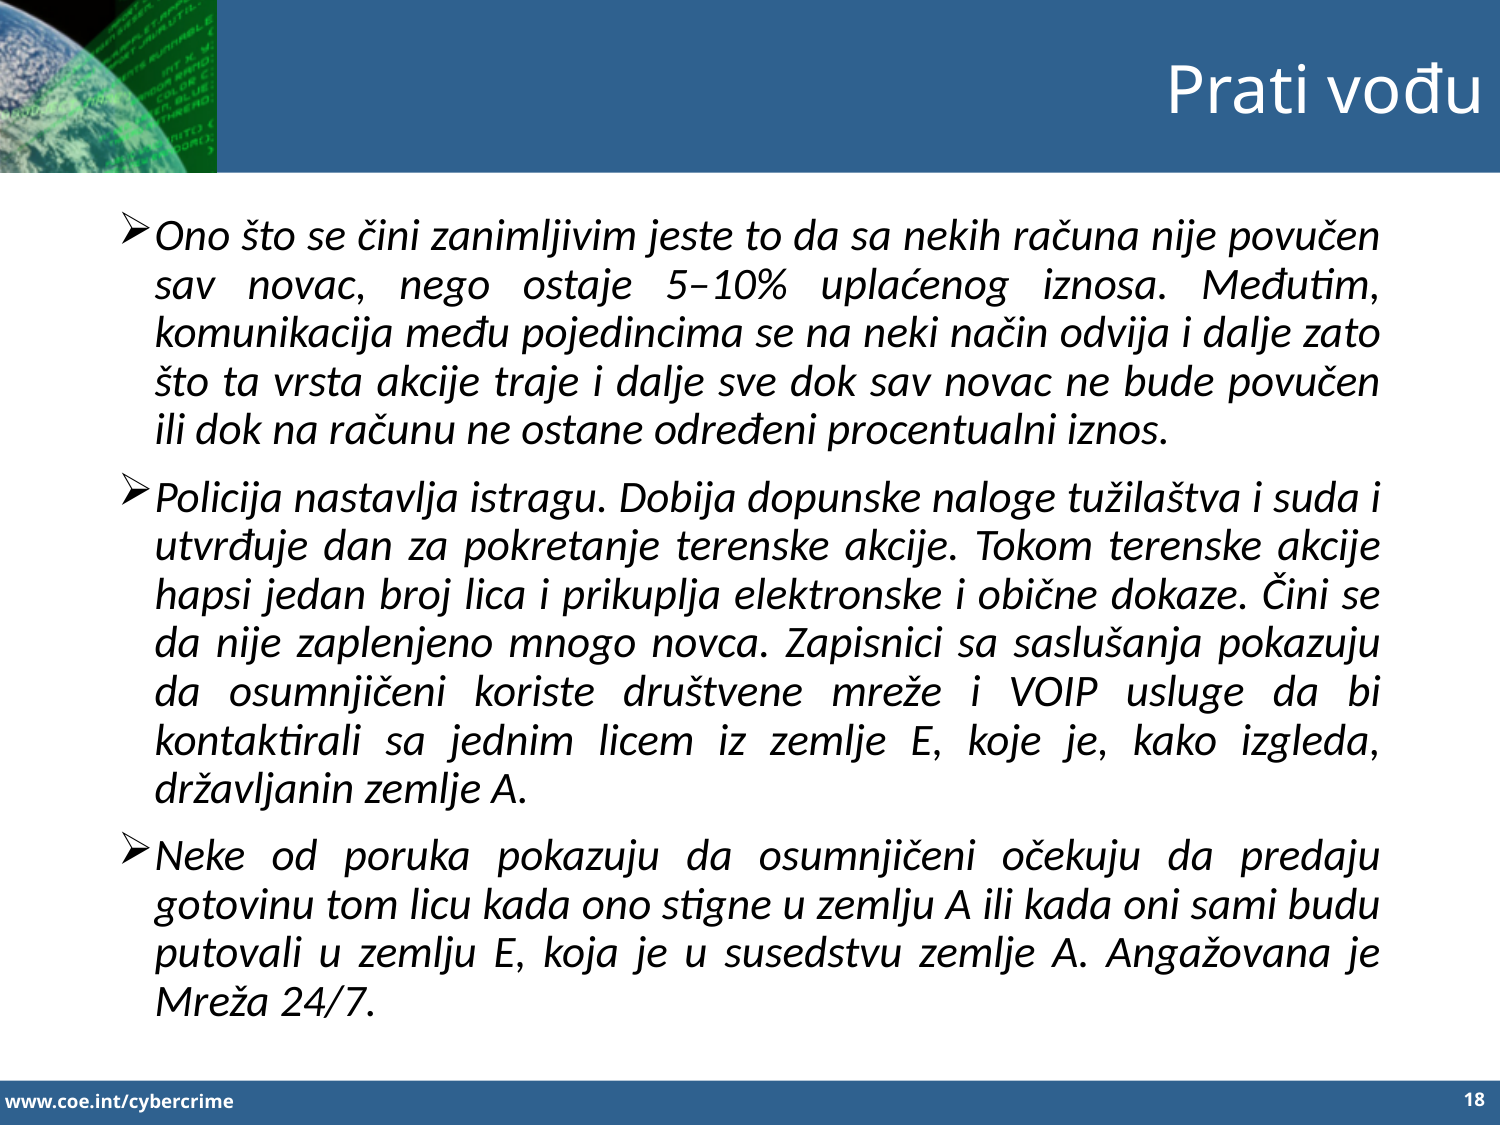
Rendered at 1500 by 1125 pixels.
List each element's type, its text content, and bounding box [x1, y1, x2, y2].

picture [0, 1, 217, 173]
text_box Prati vođu [373, 10, 1500, 163]
slide_number 18 [1162, 1080, 1500, 1125]
list Ono što se čini zanimljivim jeste to da sa nekih računa nije povučen sav novac, nego ostaje 5–10% uplaćenog iznosa. Međutim, komunikacija među pojedincima se na neki način odvija i dalje zato što ta vrsta akcije traje i dalje sve dok sav novac ne bude povučen ili dok na računu ne ostane određeni procentualni iznos. Policija nastavlja istragu. Dobija dopunske naloge tužilaštva i suda i utvrđuje dan za pokretanje terenske akcije. Tokom terenske akcije hapsi jedan broj lica i prikuplja elektronske i obične dokaze. Čini se da nije zaplenjeno mnogo novca. Zapisnici sa saslušanja pokazuju da osumnjičeni koriste društvene mreže i VOIP usluge da bi kontaktirali sa jednim licem iz zemlje E, koje je, kako izgleda, državljanin zemlje A. Neke od poruka pokazuju da osumnjičeni očekuju da predaju gotovinu tom licu kada ono stigne u zemlju A ili kada oni sami budu putovali u zemlju E, koja je u susedstvu zemlje A. Angažovana je Mreža 24/7. [103, 204, 1397, 1050]
